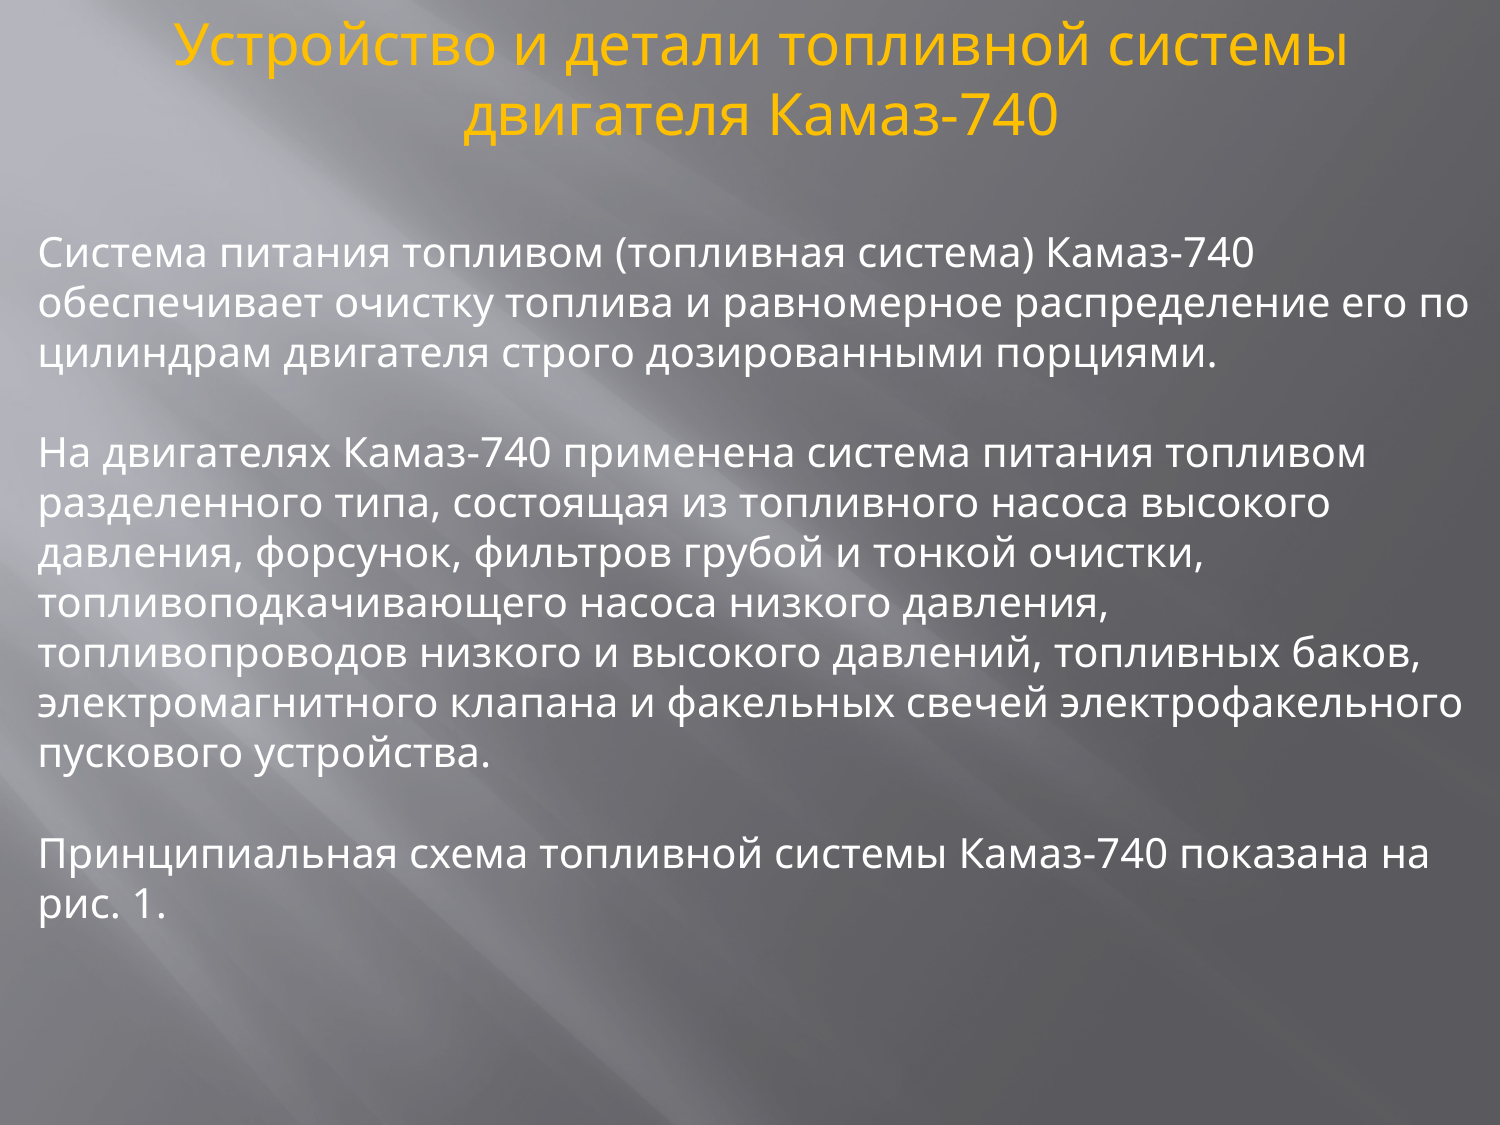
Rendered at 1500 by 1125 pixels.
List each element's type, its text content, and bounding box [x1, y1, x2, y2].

list Устройство и детали топливной системы двигателя Камаз-740 Система питания топливом (топливная система) Камаз-740 обеспечивает очистку топлива и равномерное распределение его по цилиндрам двигателя строго дозированными порциями. На двигателях Камаз-740 применена система питания топливом разделенного типа, состоящая из топливного насоса высокого давления, форсунок, фильтров грубой и тонкой очистки, топливоподкачивающего насоса низкого давления, топливопроводов низкого и высокого давлений, топливных баков, электромагнитного клапана и факельных свечей электрофакельного пускового устройства. Принципиальная схема топливной системы Камаз-740 показана на рис. 1. [0, 0, 1500, 1125]
